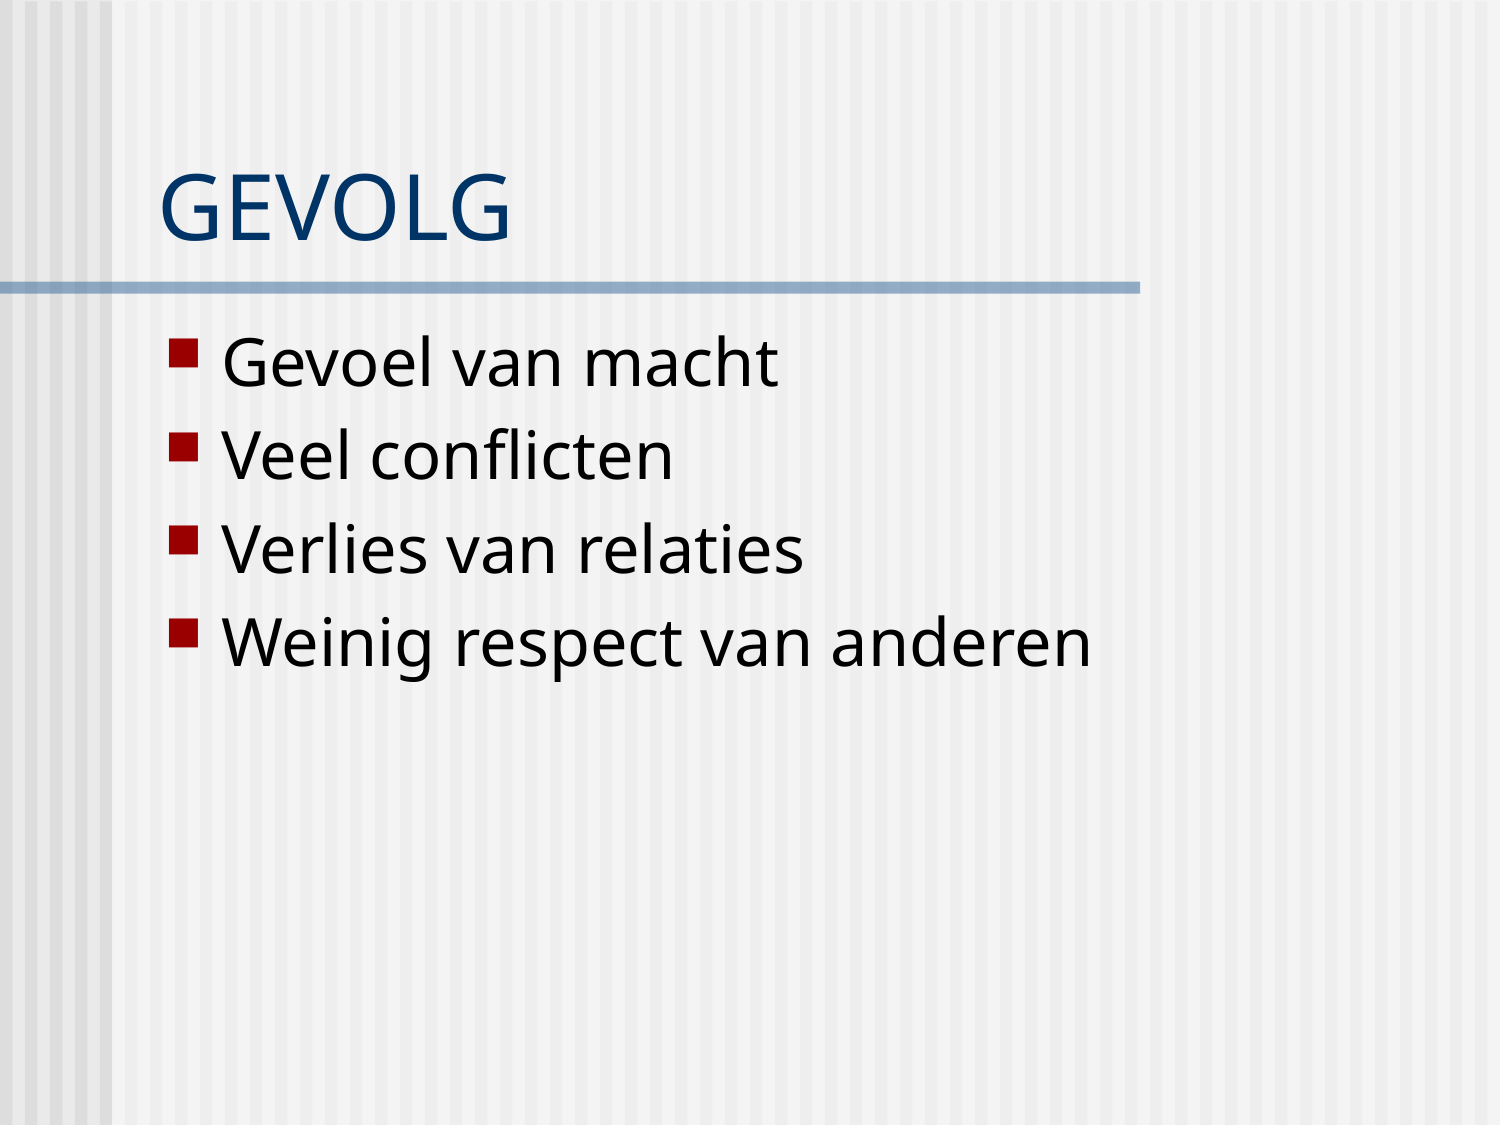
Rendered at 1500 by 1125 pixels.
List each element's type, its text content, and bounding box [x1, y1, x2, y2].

list Gevoel van macht Veel conflicten Verlies van relaties Weinig respect van anderen [149, 312, 1481, 1000]
title GEVOLG [142, 141, 1482, 267]
